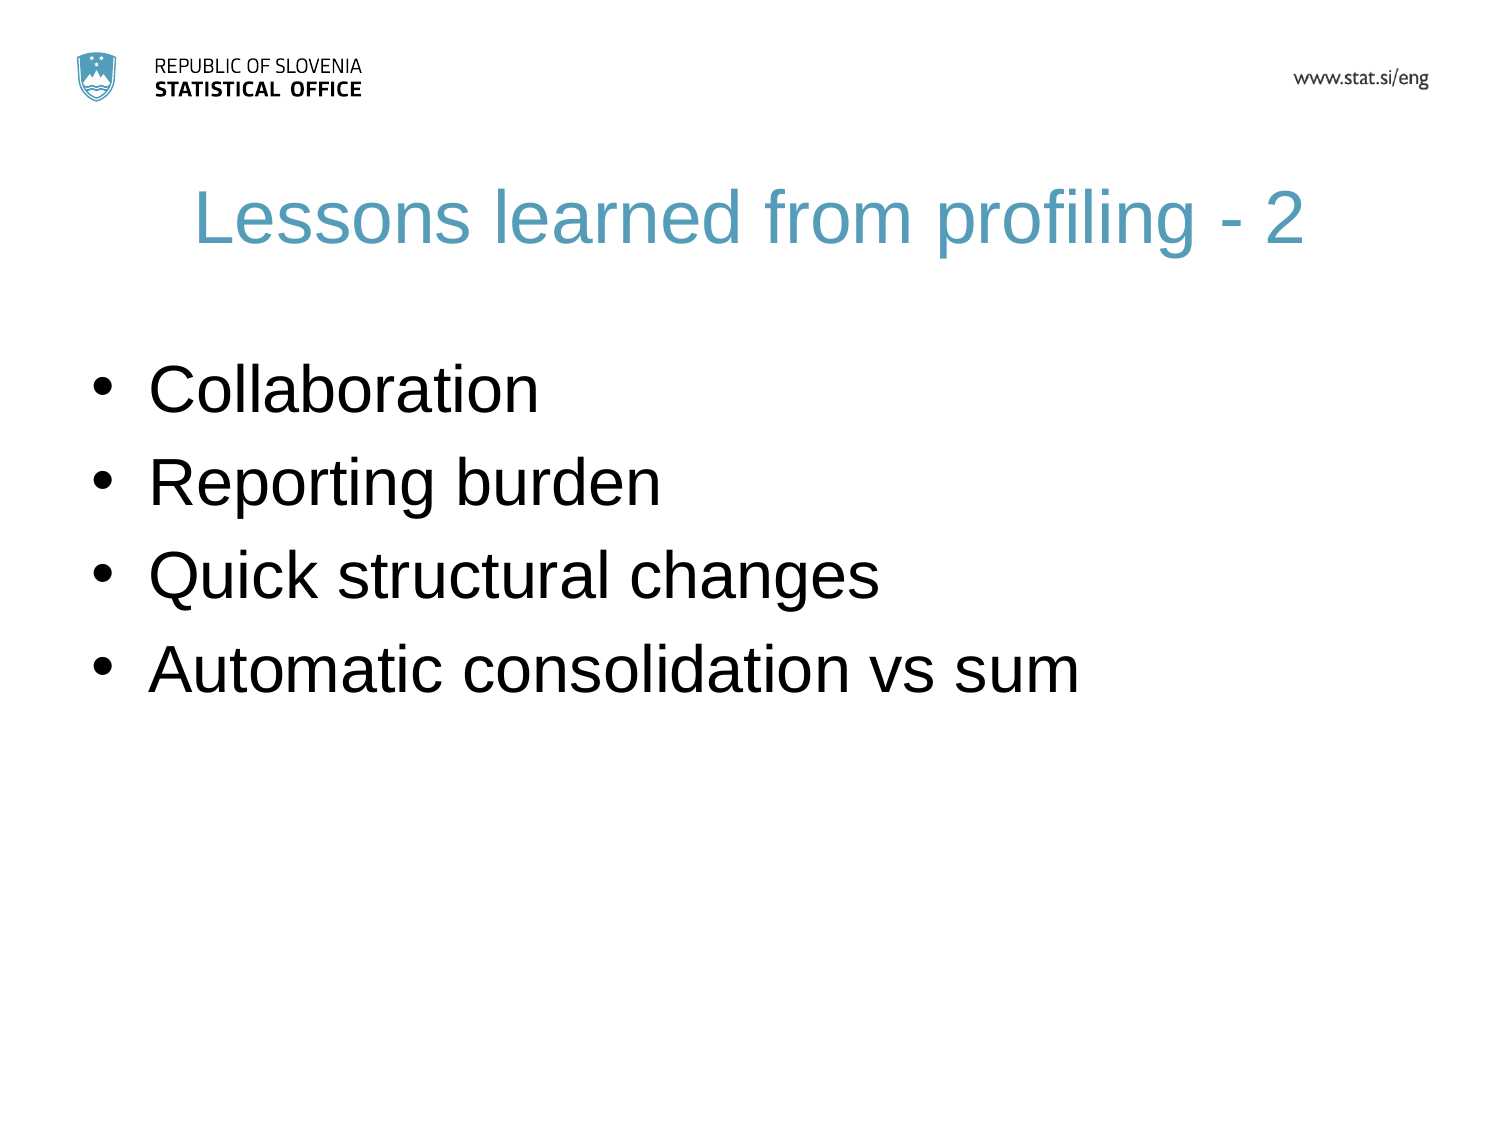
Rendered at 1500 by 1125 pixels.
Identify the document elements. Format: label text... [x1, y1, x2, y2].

list Collaboration Reporting burden Quick structural changes Automatic consolidation vs sum [76, 338, 1424, 1000]
title Lessons learned from profiling - 2 [75, 113, 1425, 315]
picture [1293, 62, 1436, 92]
